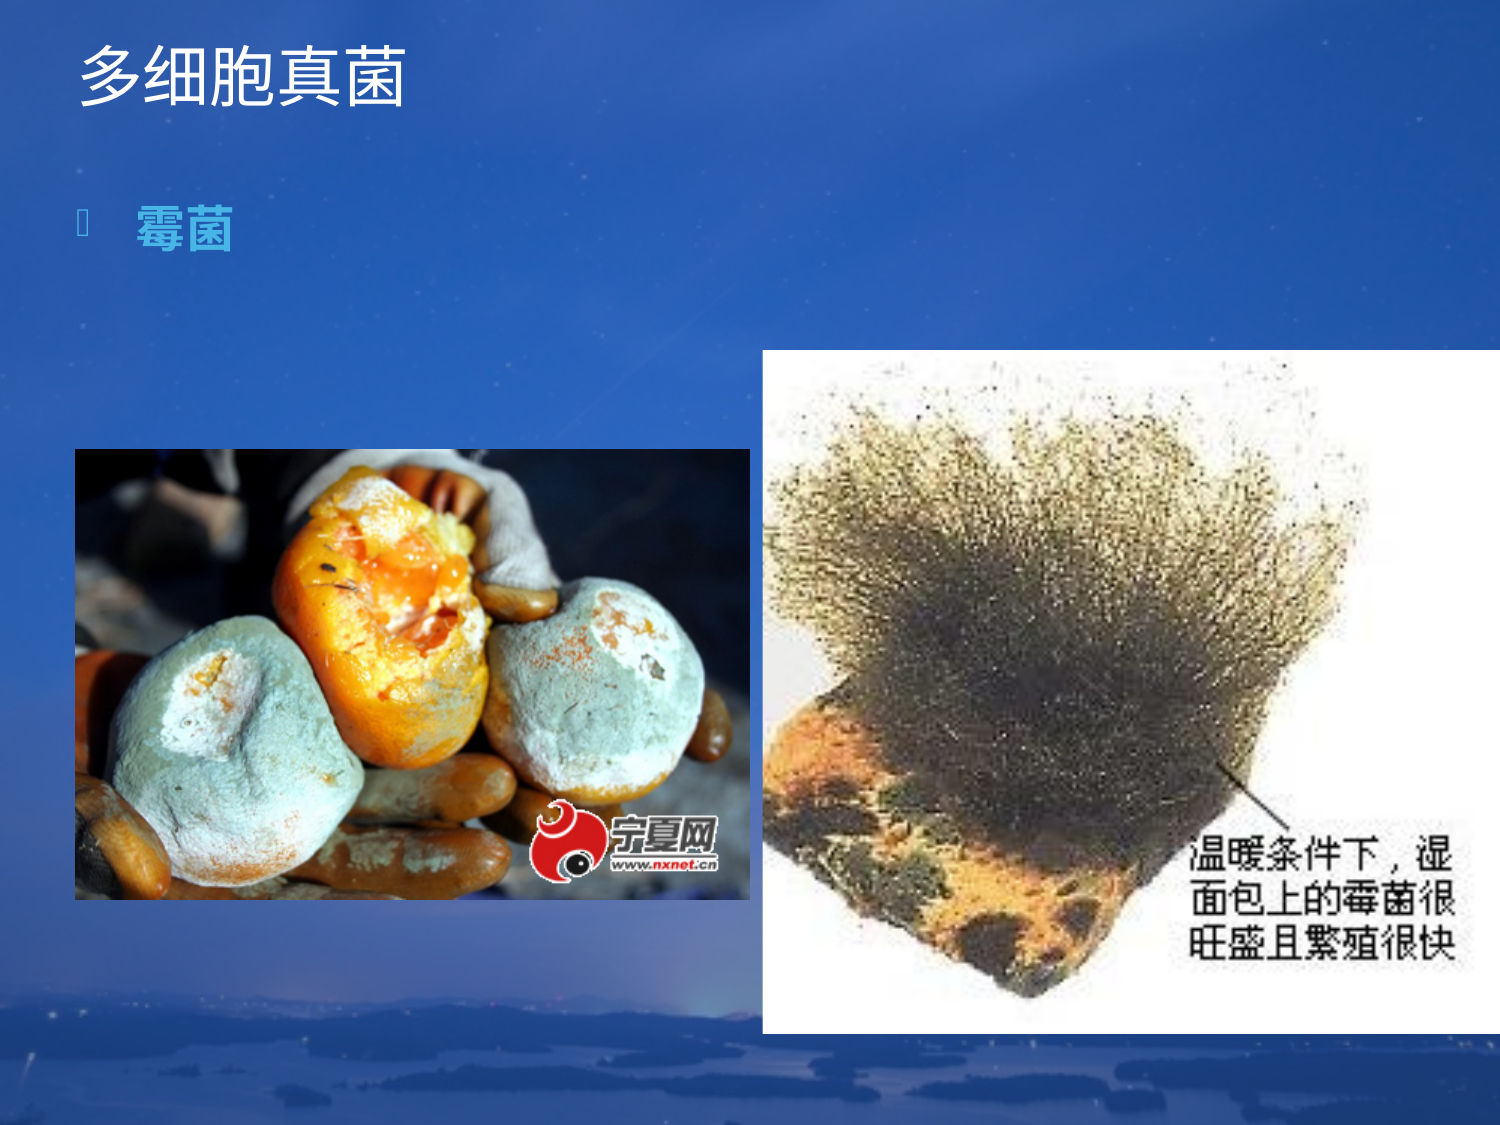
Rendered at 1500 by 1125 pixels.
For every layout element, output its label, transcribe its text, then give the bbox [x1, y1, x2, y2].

picture [74, 449, 751, 901]
picture [762, 349, 1500, 1034]
title 多细胞真菌 [60, 27, 1445, 133]
list 霉菌 [60, 183, 1445, 1056]
